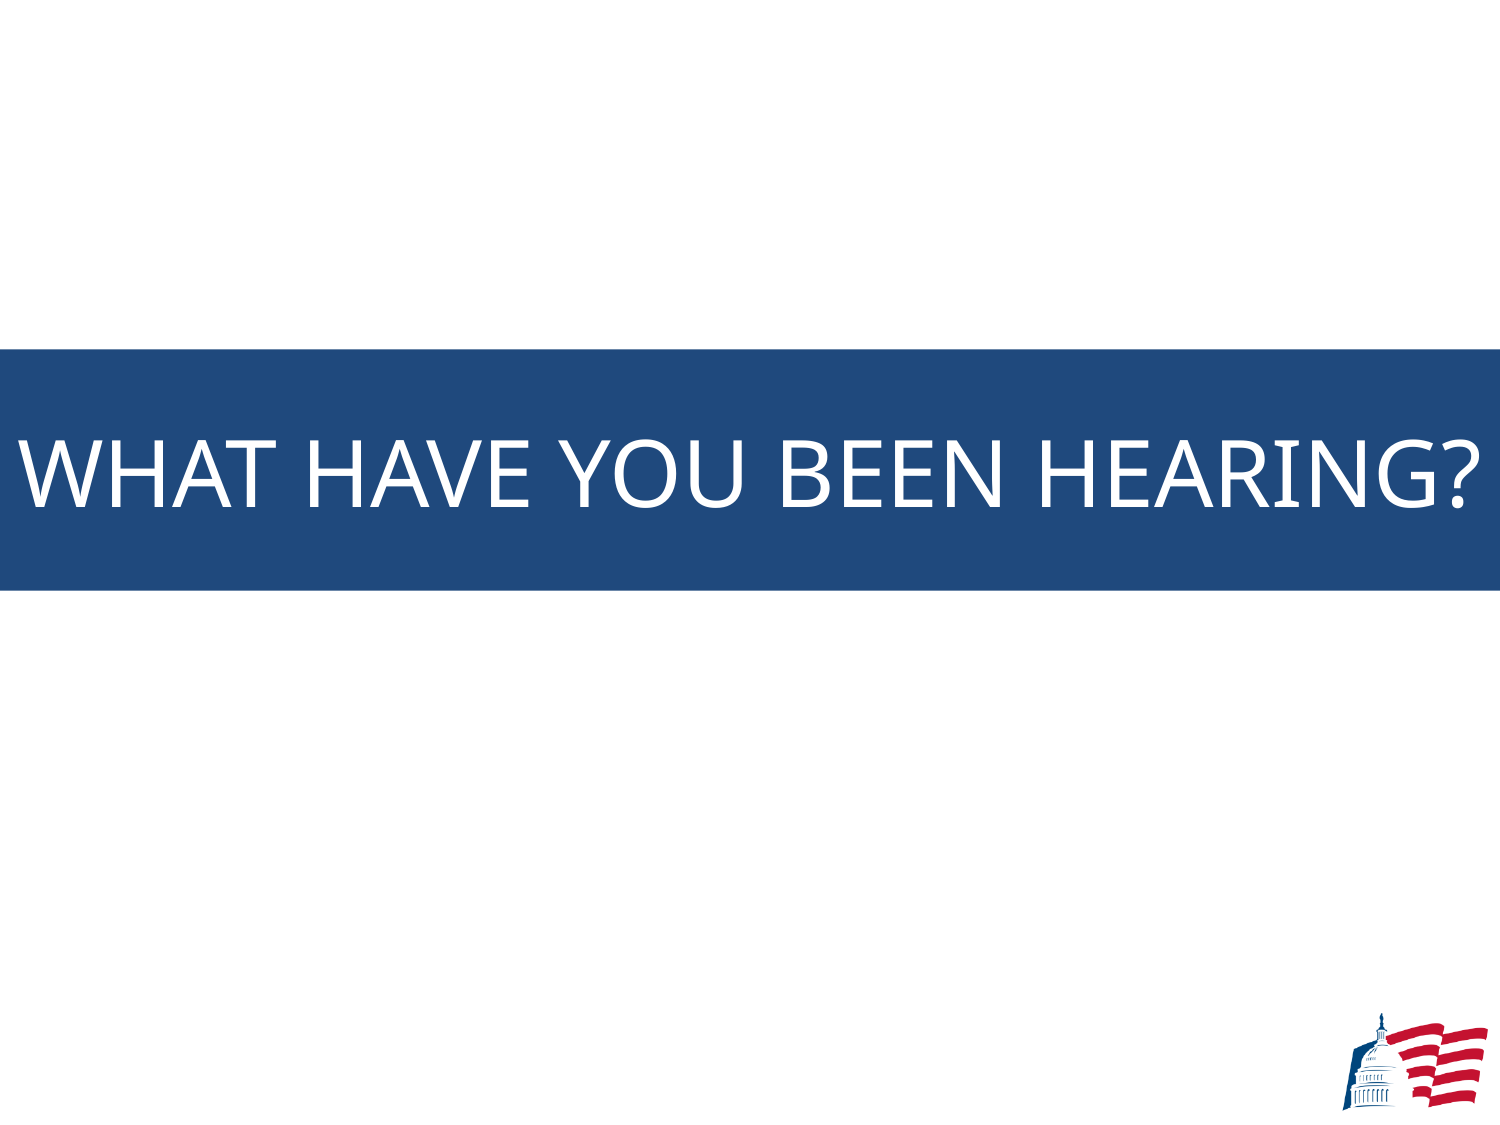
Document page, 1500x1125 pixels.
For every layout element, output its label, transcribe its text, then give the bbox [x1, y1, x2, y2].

picture [1325, 1012, 1494, 1112]
title What Have You Been Hearing? [0, 349, 1500, 591]
